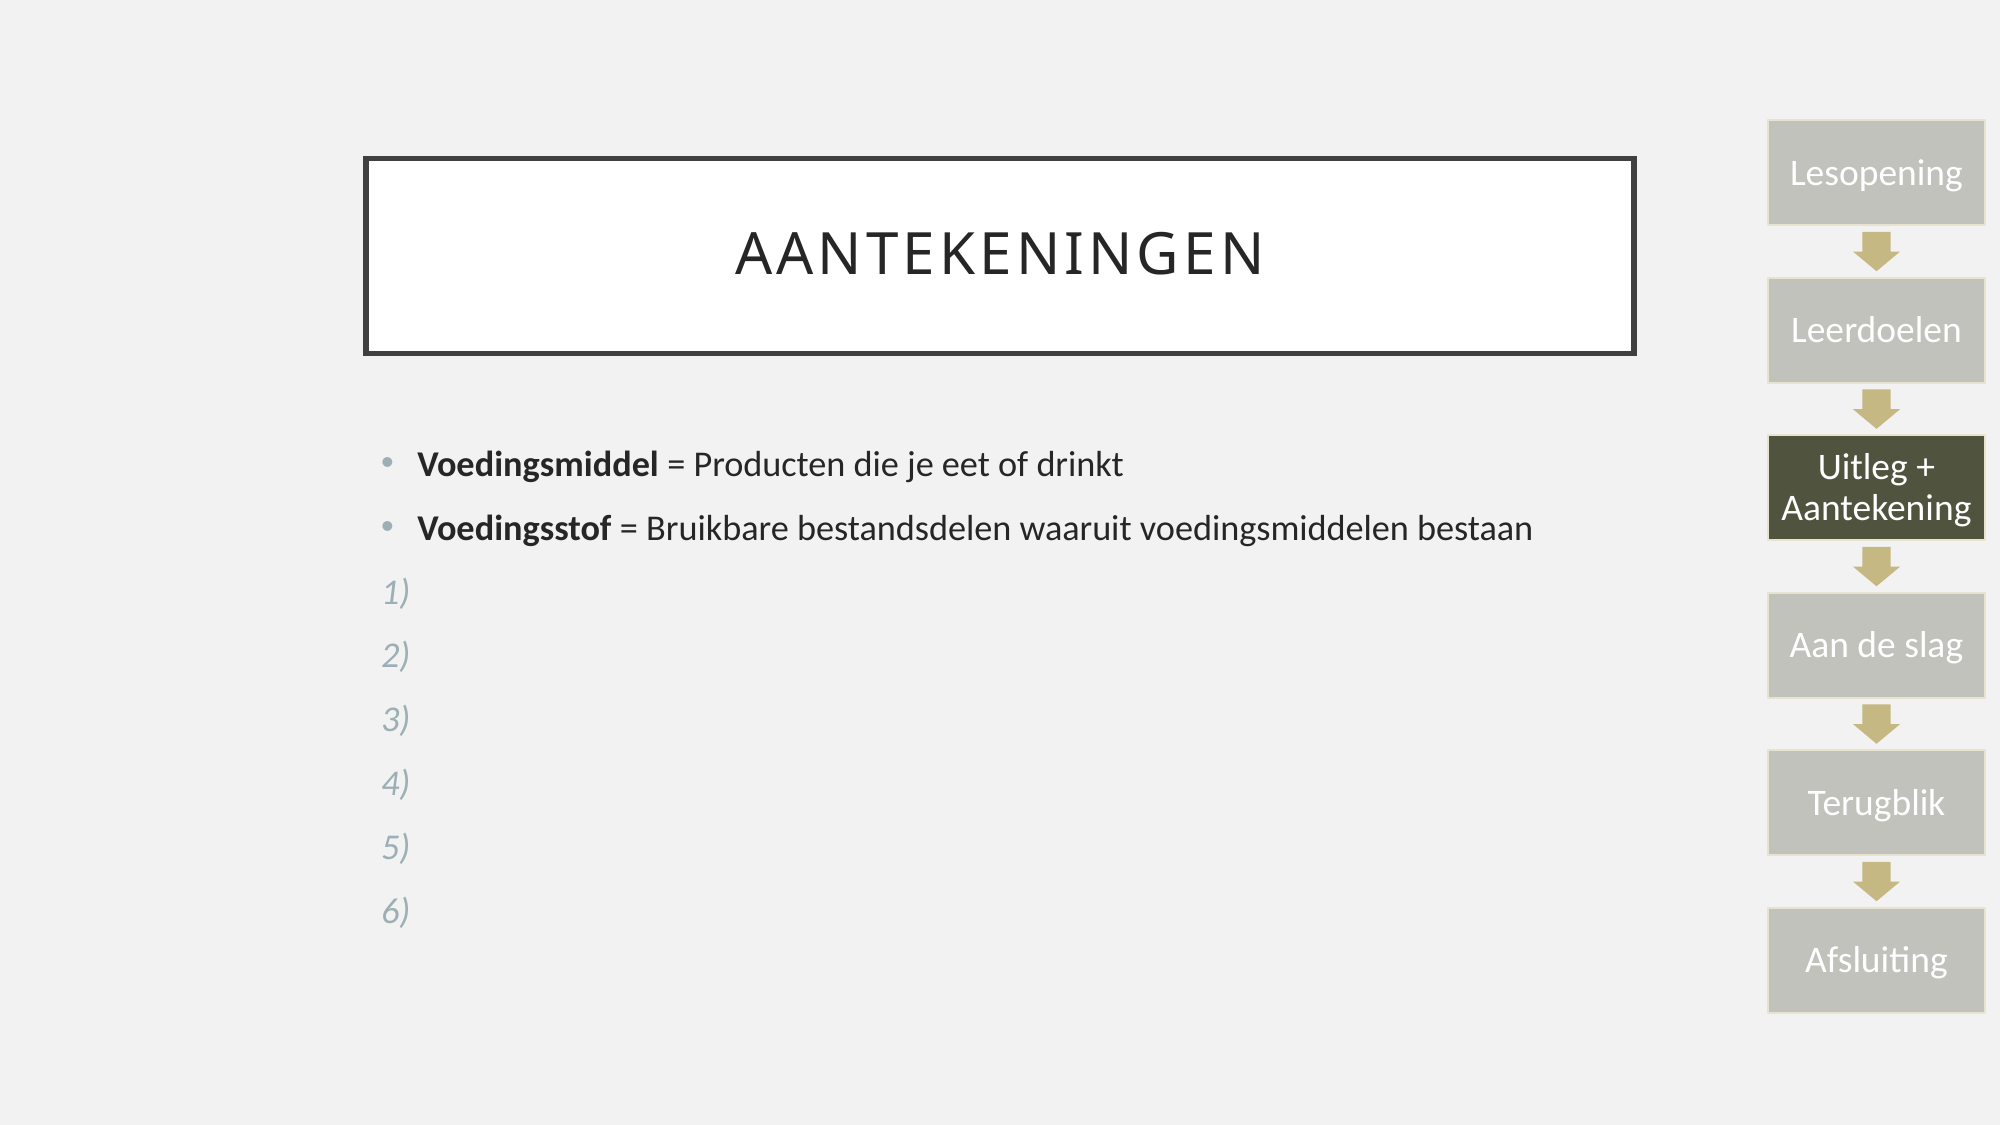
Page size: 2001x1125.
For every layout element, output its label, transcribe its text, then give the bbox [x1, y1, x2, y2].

title aantekeningen [363, 156, 1637, 356]
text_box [1753, 119, 2000, 1014]
list Voedingsmiddel = Producten die je eet of drinkt Voedingsstof = Bruikbare bestandsdelen waaruit voedingsmiddelen bestaan Eiwitten Koolhydraten Vetten Water Mineralen (zouten) Vitamine [366, 432, 1634, 942]
